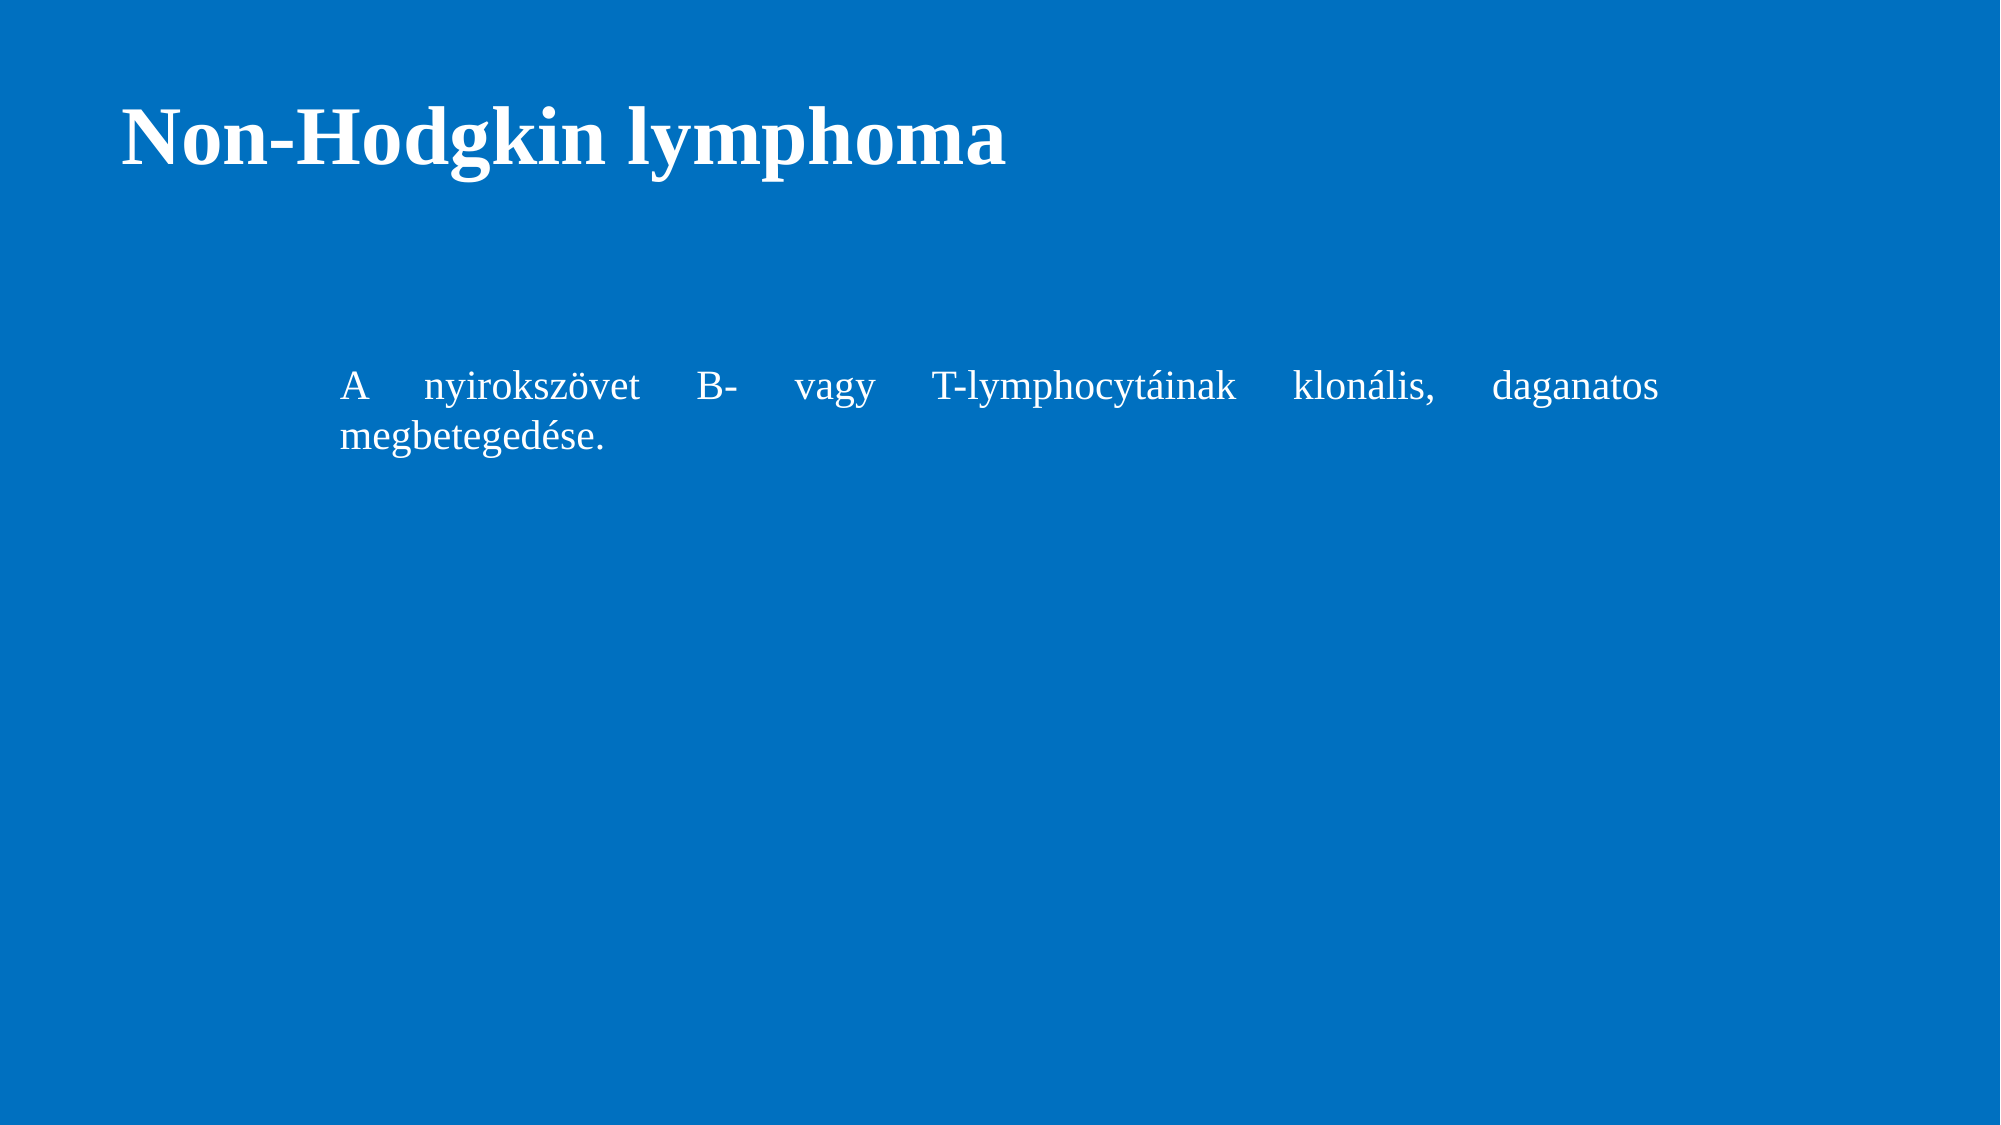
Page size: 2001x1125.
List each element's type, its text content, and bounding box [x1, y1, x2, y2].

list A nyirokszövet B- vagy T-lymphocytáinak klonális, daganatos megbetegedése. [324, 349, 1675, 1005]
title Non-Hodgkin lymphoma [106, 74, 1649, 304]
